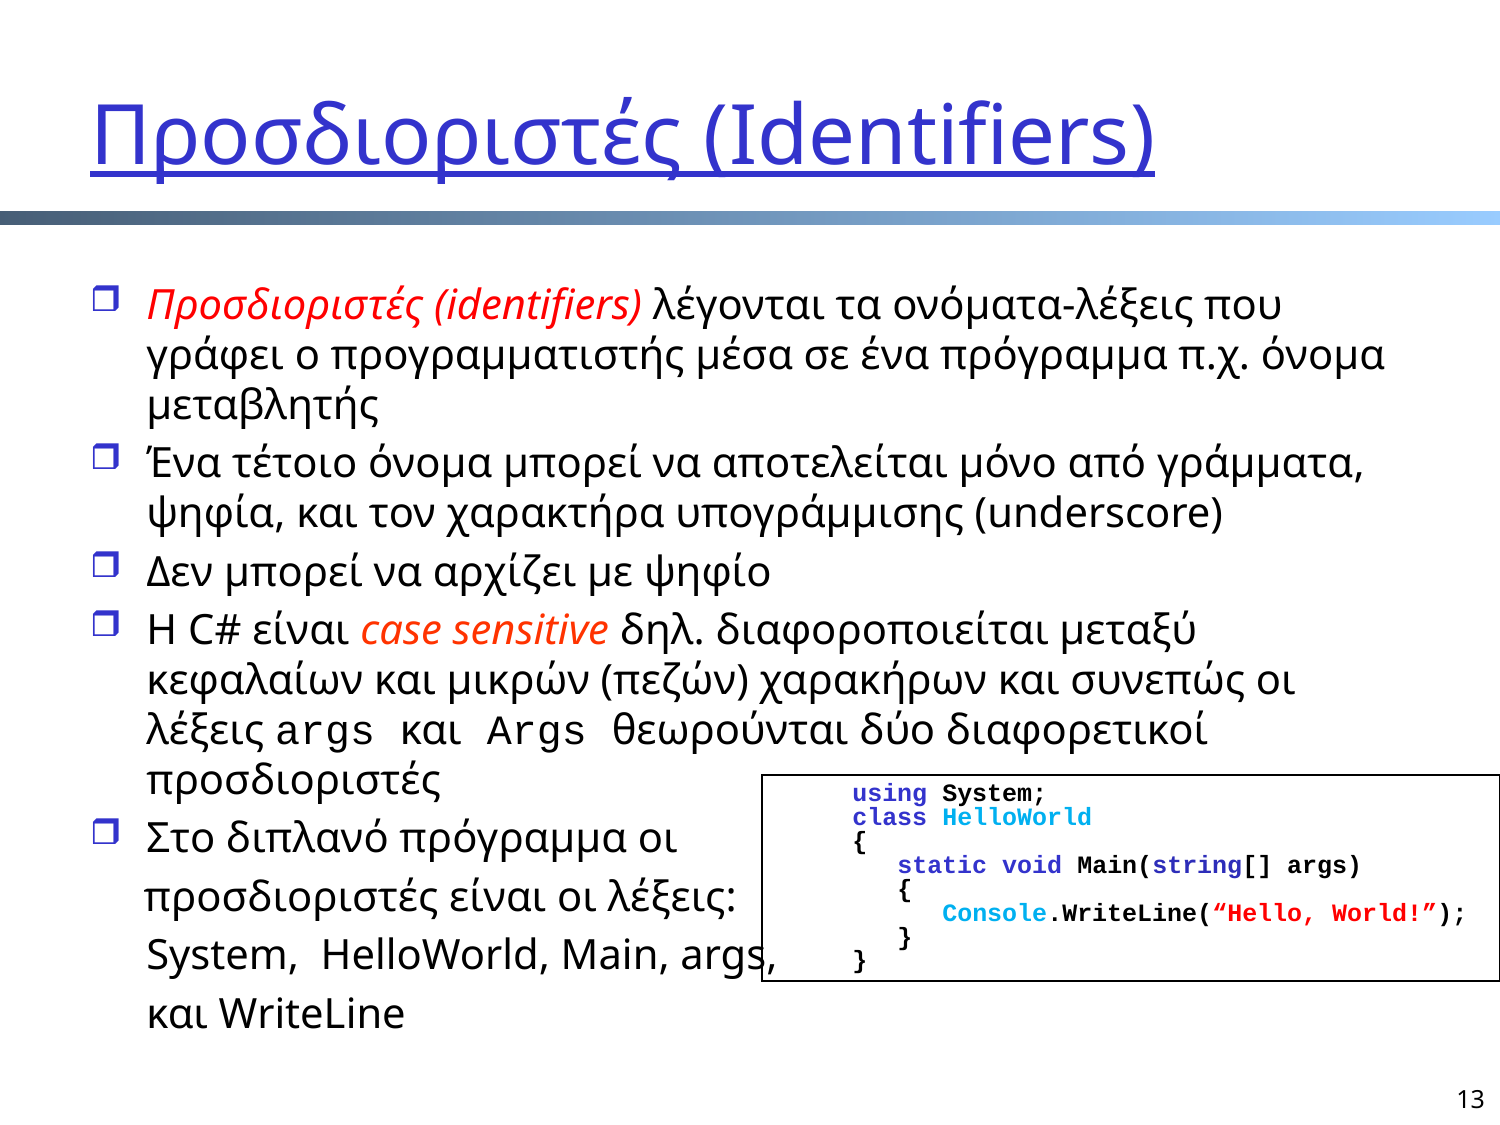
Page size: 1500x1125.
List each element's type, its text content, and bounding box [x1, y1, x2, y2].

text_box Προσδιοριστές (Identifiers) [74, 75, 1320, 188]
slide_number 13 [1150, 1049, 1500, 1125]
text_box using System; class HelloWorld { static void Main(string[] args) { Console.WriteLine(“Hello, World!”); } } [762, 774, 1500, 981]
text_box Προσδιοριστές (identifiers) λέγονται τα ονόματα-λέξεις που γράφει ο προγραμματιστής μέσα σε ένα πρόγραμμα π.χ. όνομα μεταβλητής Ένα τέτοιο όνομα μπορεί να αποτελείται μόνο από γράμματα, ψηφία, και τον χαρακτήρα υπογράμμισης (underscore) Δεν μπορεί να αρχίζει με ψηφίο Η C# είναι case sensitive δηλ. διαφοροποιείται μεταξύ κεφαλαίων και μικρών (πεζών) χαρακήρων και συνεπώς οι λέξεις args και Args θεωρούνται δύο διαφορετικοί προσδιοριστές Στο διπλανό πρόγραμμα οι προσδιοριστές είναι οι λέξεις: System, HelloWorld, Main, args, και WriteLine [74, 270, 1438, 1063]
